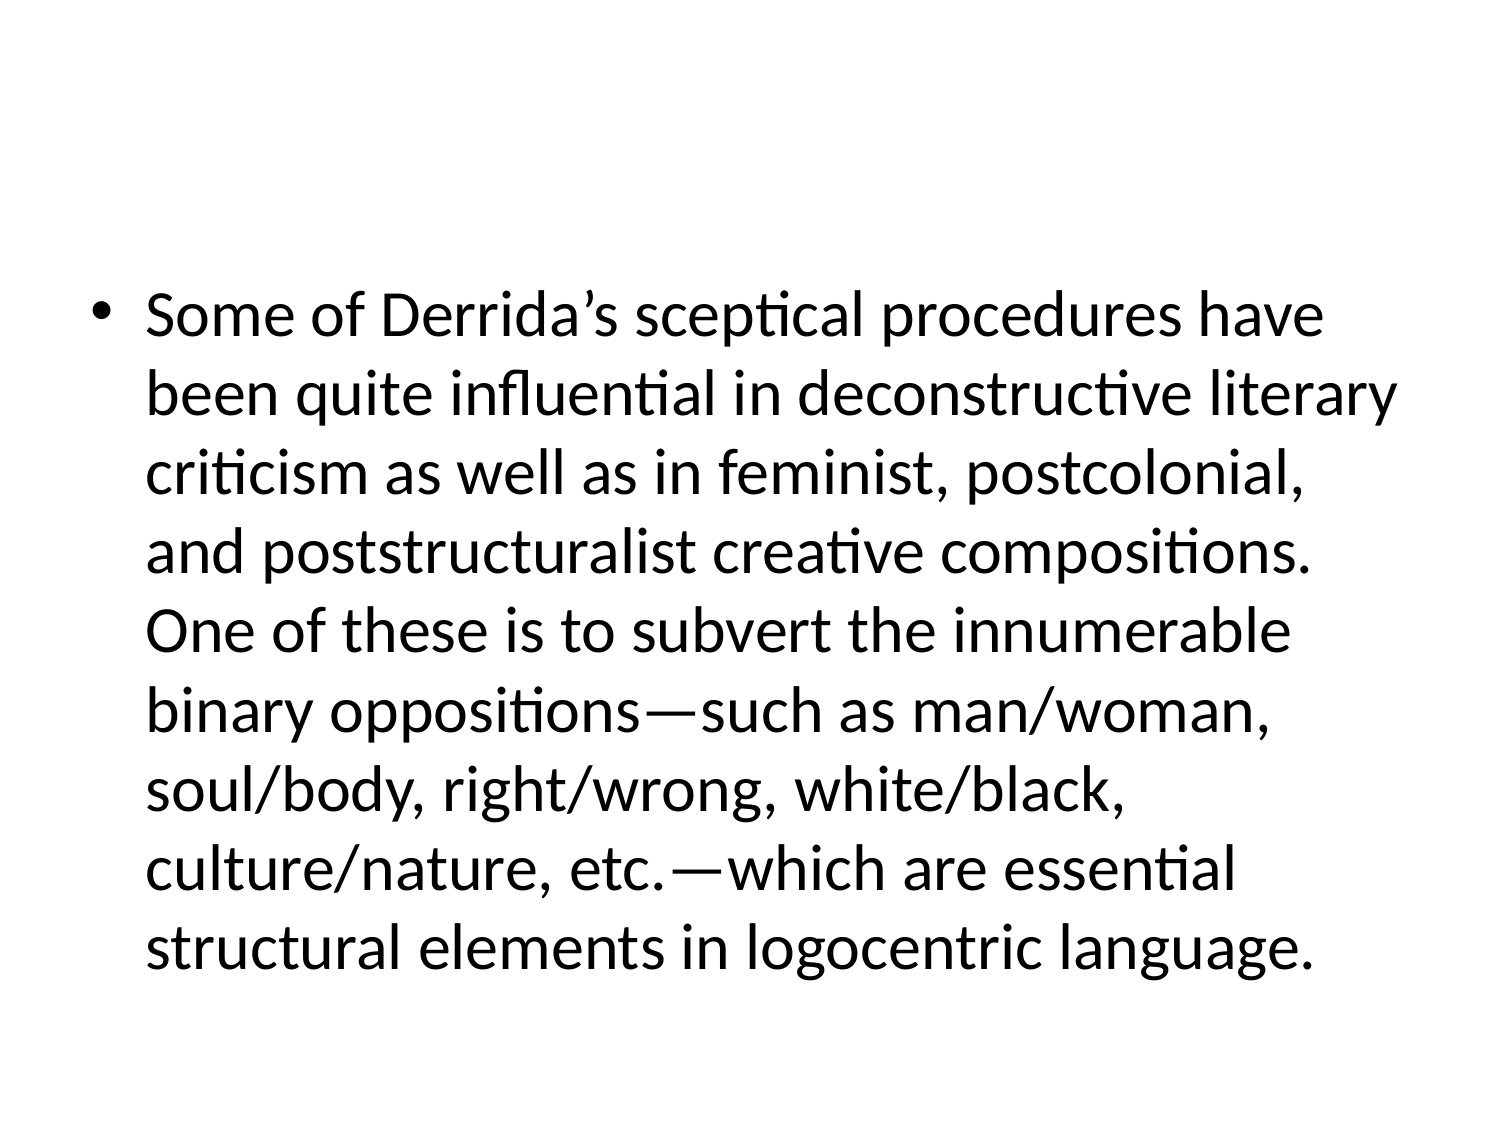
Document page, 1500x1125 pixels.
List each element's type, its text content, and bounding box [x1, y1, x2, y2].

list Some of Derrida’s sceptical procedures have been quite influential in deconstructive literary criticism as well as in feminist, postcolonial, and poststructuralist creative compositions. One of these is to subvert the innumerable binary oppositions—such as man/woman, soul/body, right/wrong, white/black, culture/nature, etc.—which are essential structural elements in logocentric language. [75, 262, 1425, 1005]
